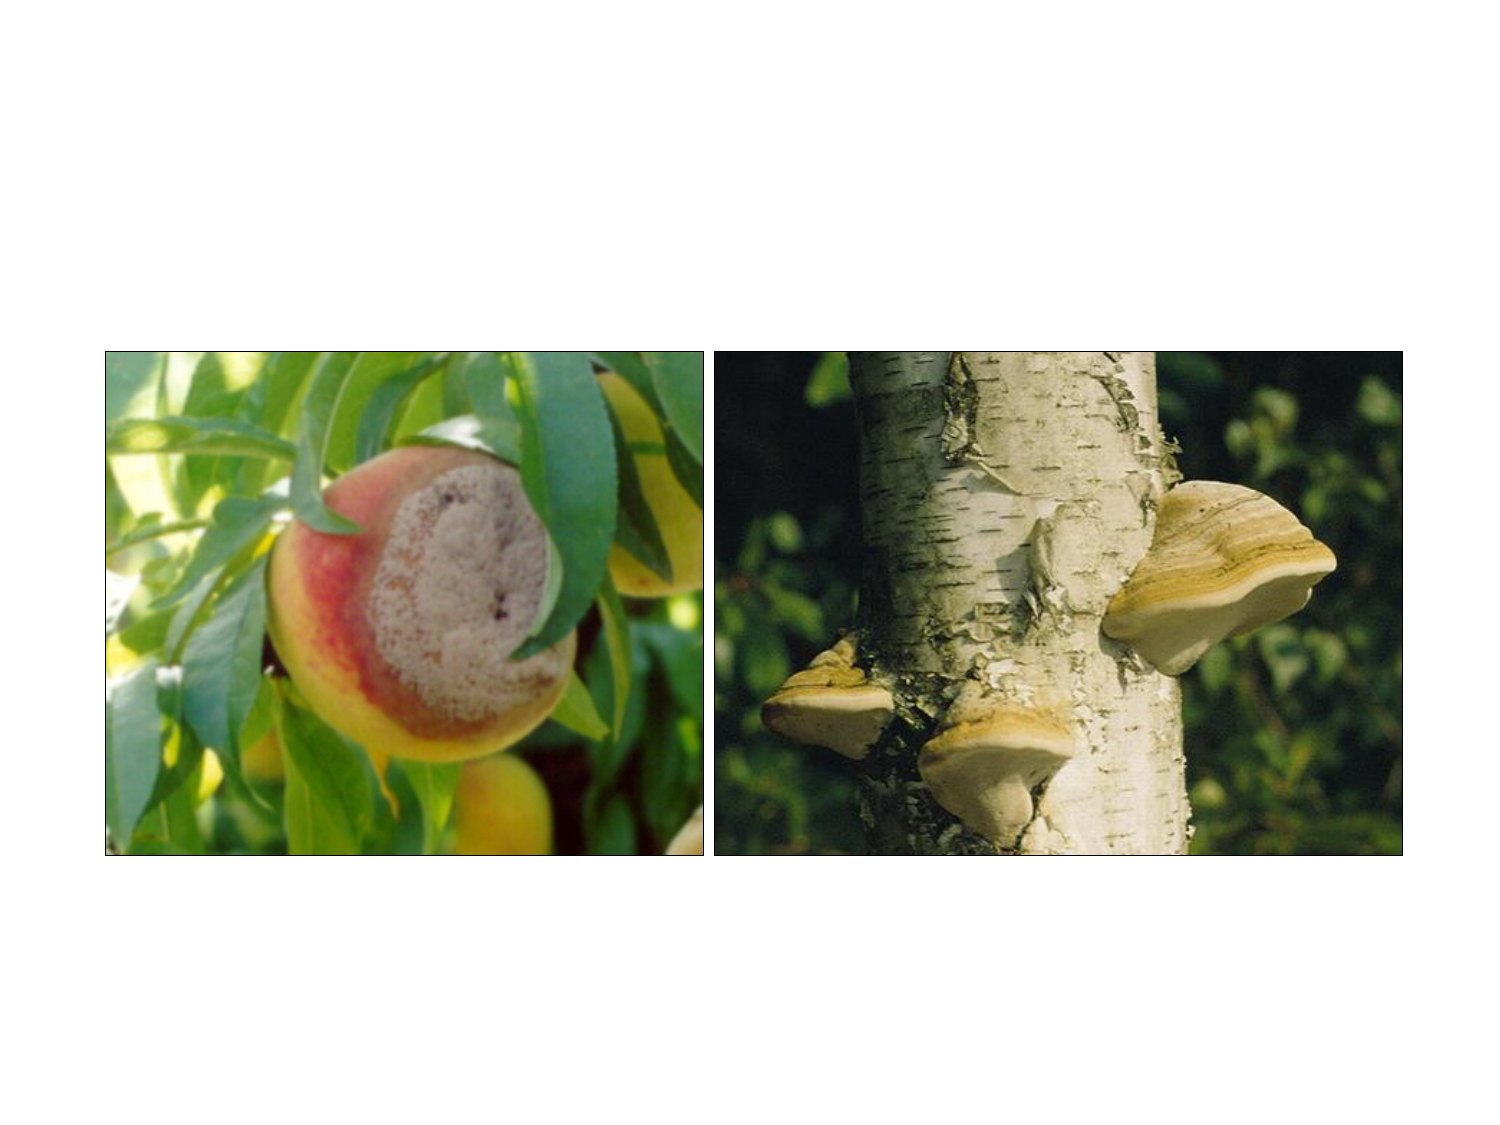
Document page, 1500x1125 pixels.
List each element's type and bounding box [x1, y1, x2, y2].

picture [714, 351, 1403, 856]
picture [105, 351, 704, 856]
